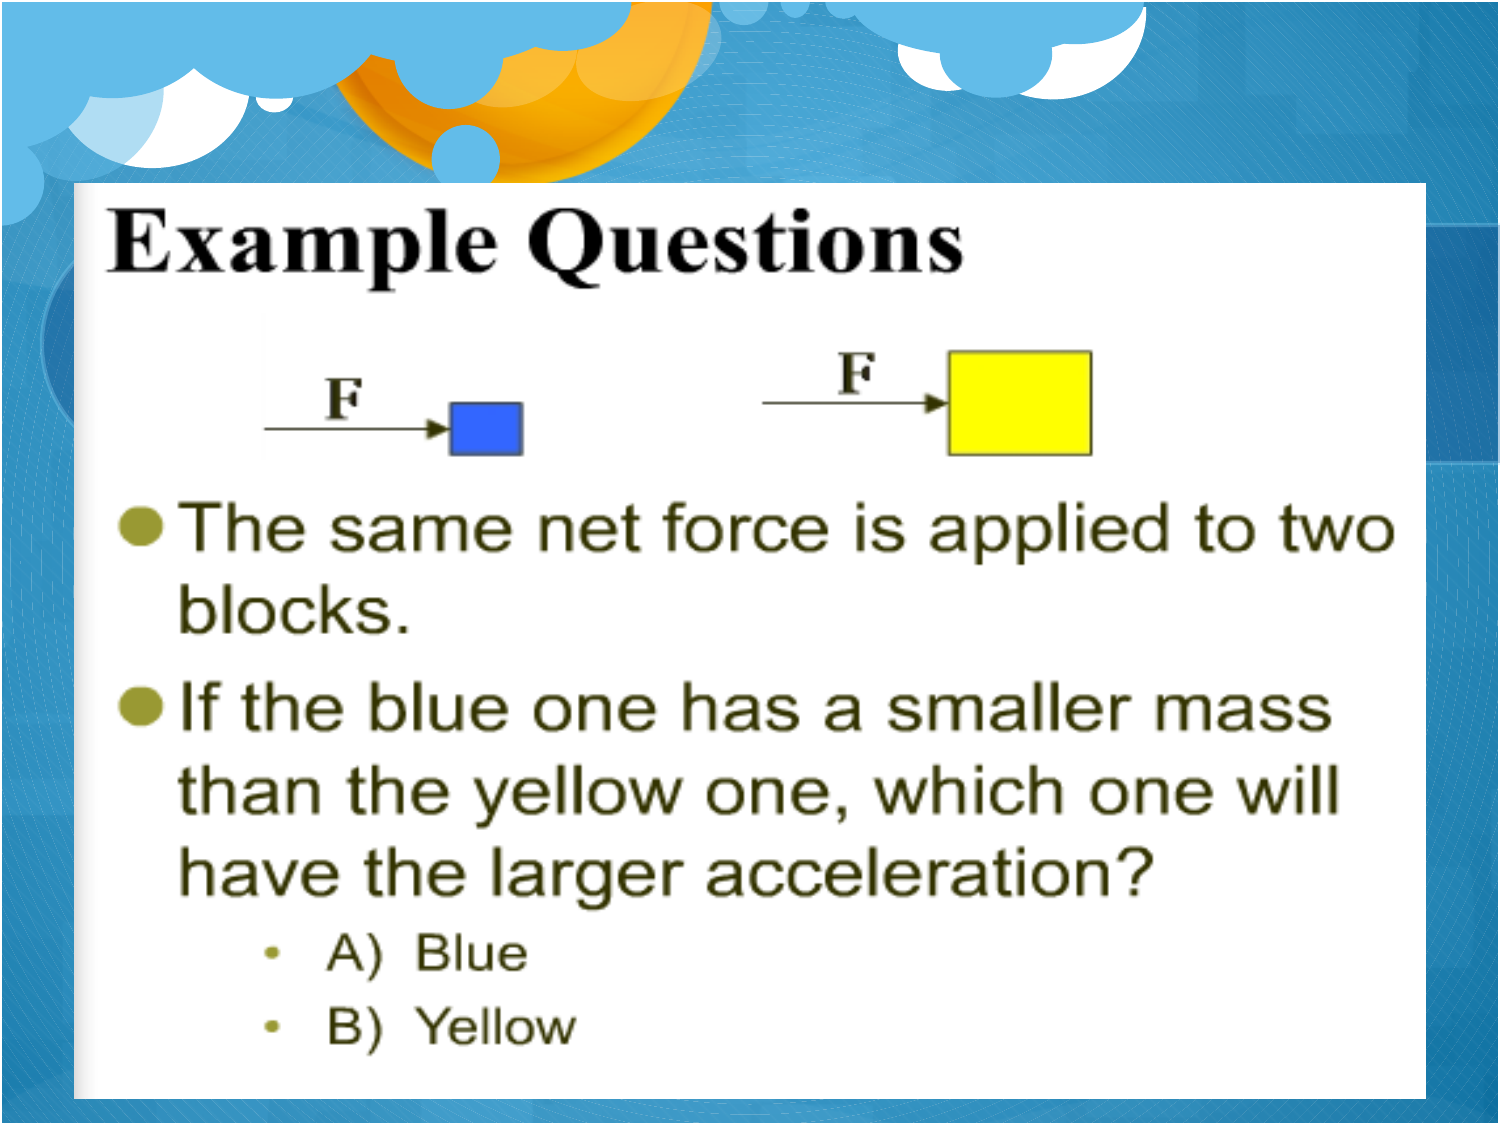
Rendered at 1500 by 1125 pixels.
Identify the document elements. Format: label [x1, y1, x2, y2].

picture [44, 2, 1498, 183]
list [0, 183, 1500, 1100]
picture [2, 1100, 1498, 1123]
